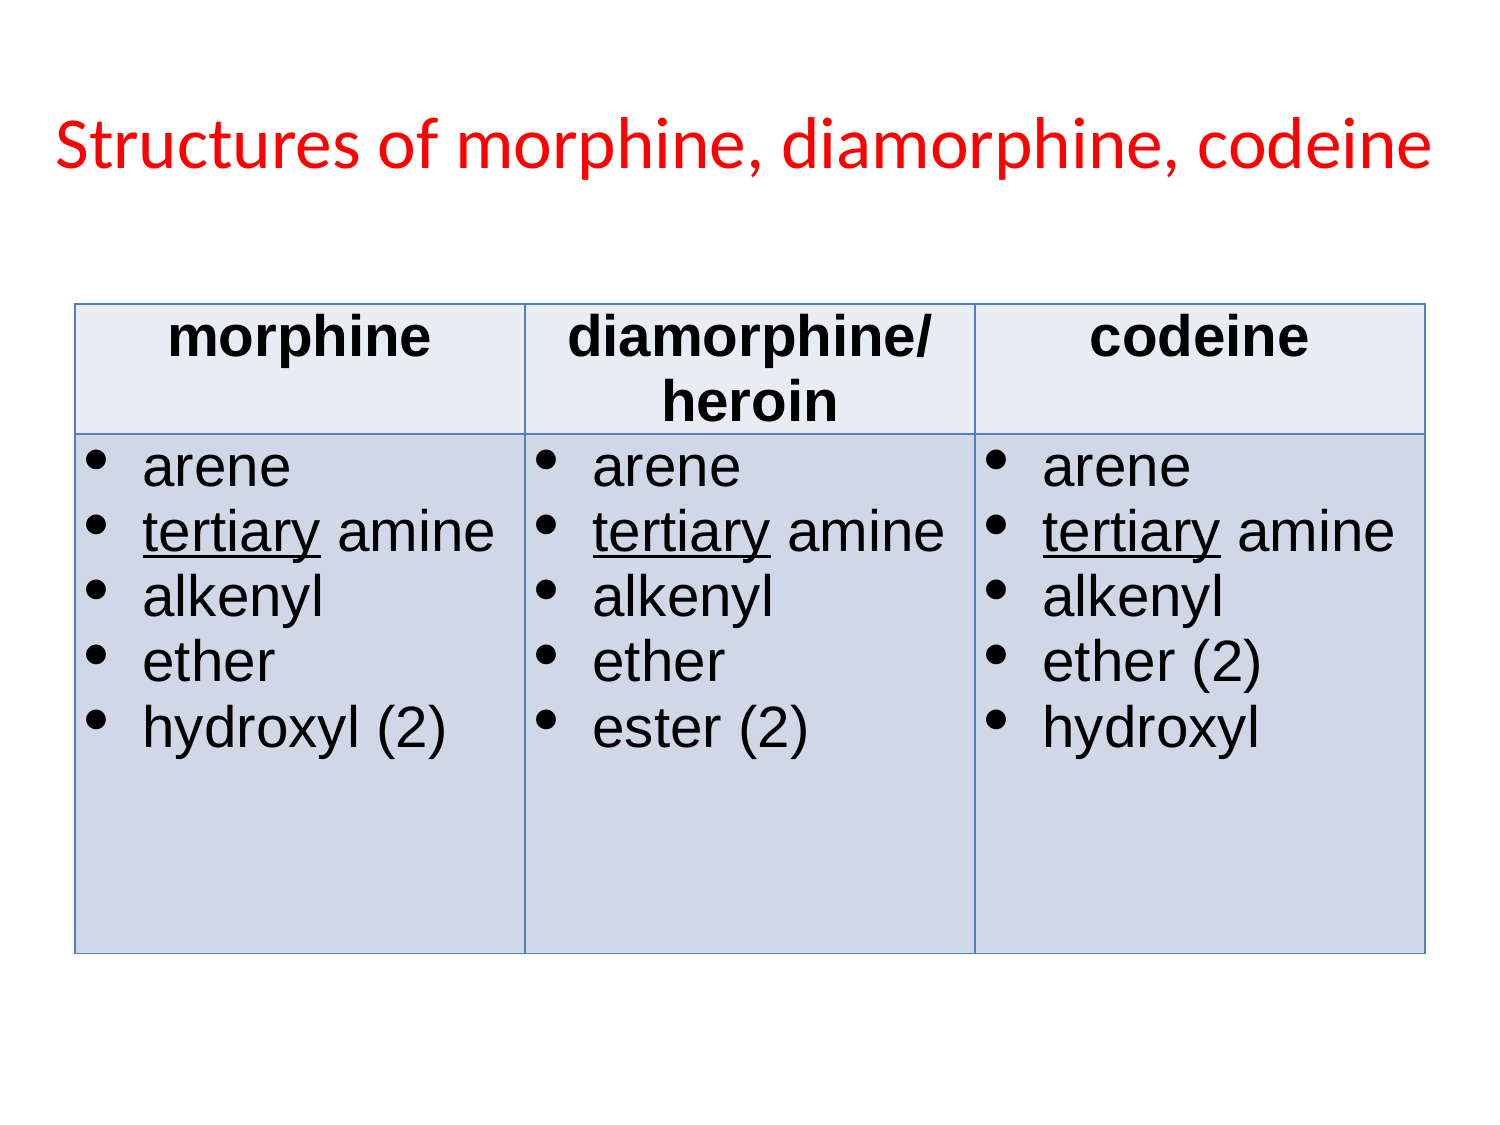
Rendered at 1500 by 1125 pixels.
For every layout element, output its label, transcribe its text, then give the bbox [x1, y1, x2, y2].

table_cell arene tertiary amine alkenyl ether hydroxyl (2) [76, 435, 524, 953]
title Structures of morphine, diamorphine, codeine [32, 45, 1459, 233]
table_header codeine [976, 305, 1424, 433]
table_cell arene tertiary amine alkenyl ether (2) hydroxyl [976, 435, 1424, 953]
table_cell arene tertiary amine alkenyl ether ester (2) [526, 435, 974, 953]
table_header morphine [76, 305, 524, 433]
table_header diamorphine/heroin [526, 305, 974, 433]
